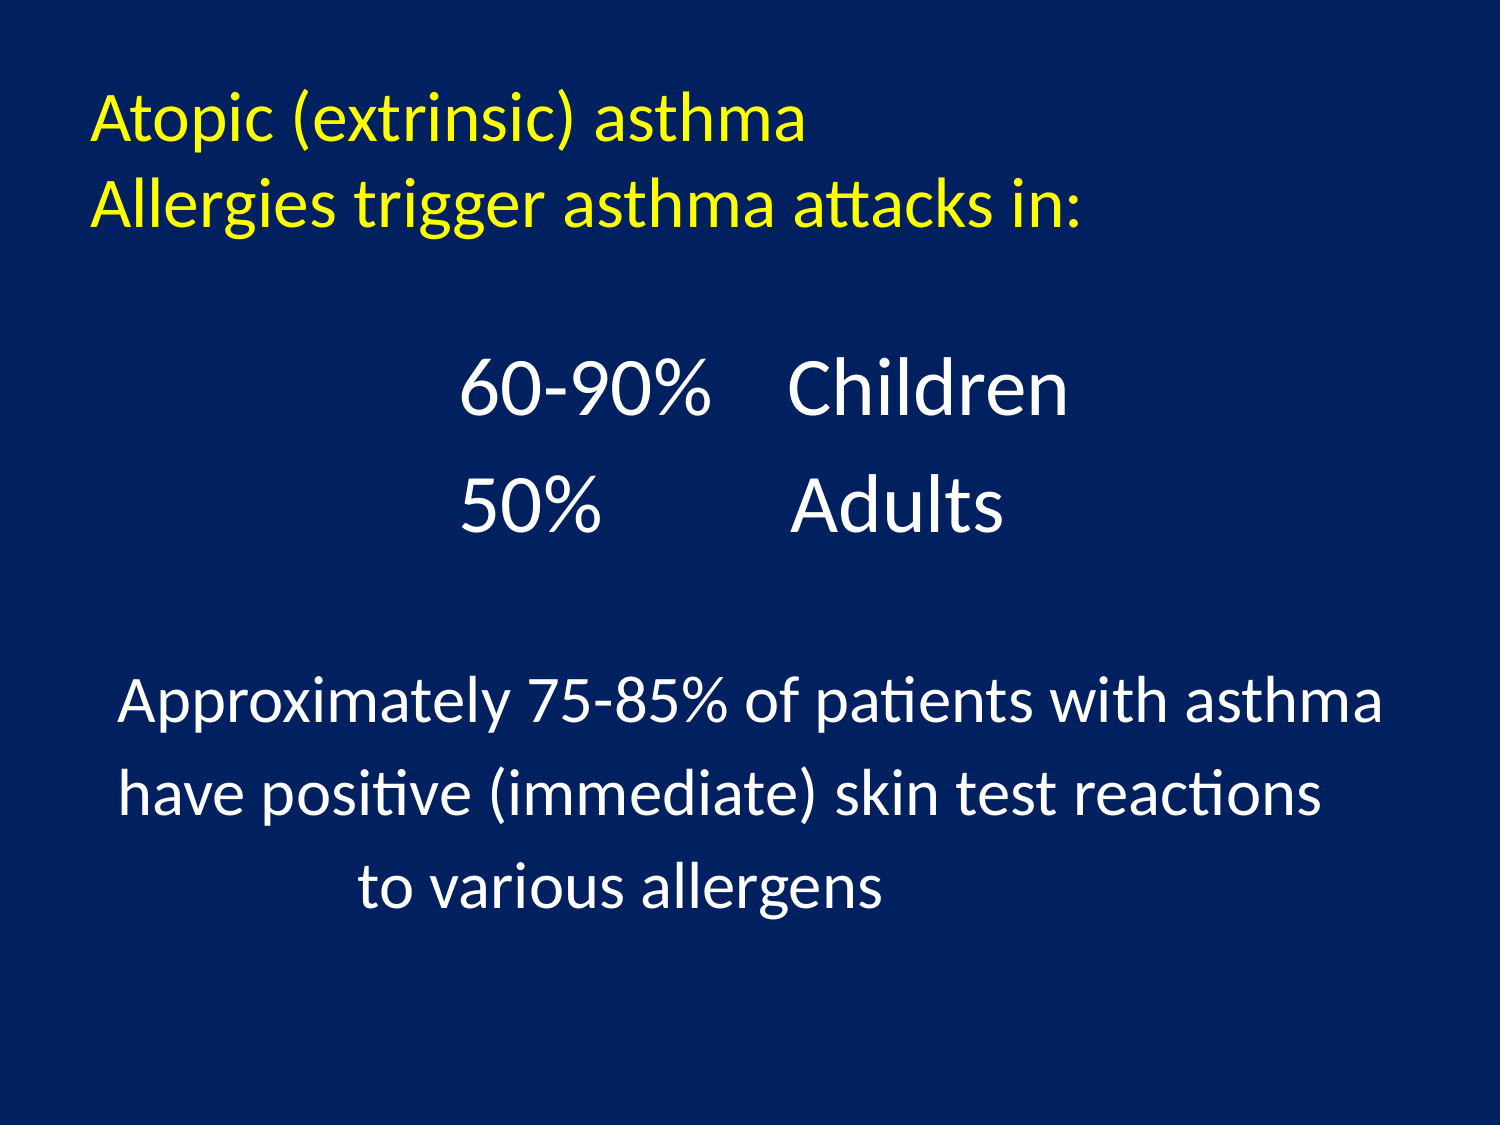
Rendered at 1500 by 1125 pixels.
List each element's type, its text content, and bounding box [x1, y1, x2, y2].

list 60-90% Children 50% Adults Approximately 75-85% of patients with asthma have positive (immediate) skin test reactions to various allergens [87, 324, 1438, 1068]
title Atopic (extrinsic) asthma Allergies trigger asthma attacks in: [75, 62, 1425, 250]
